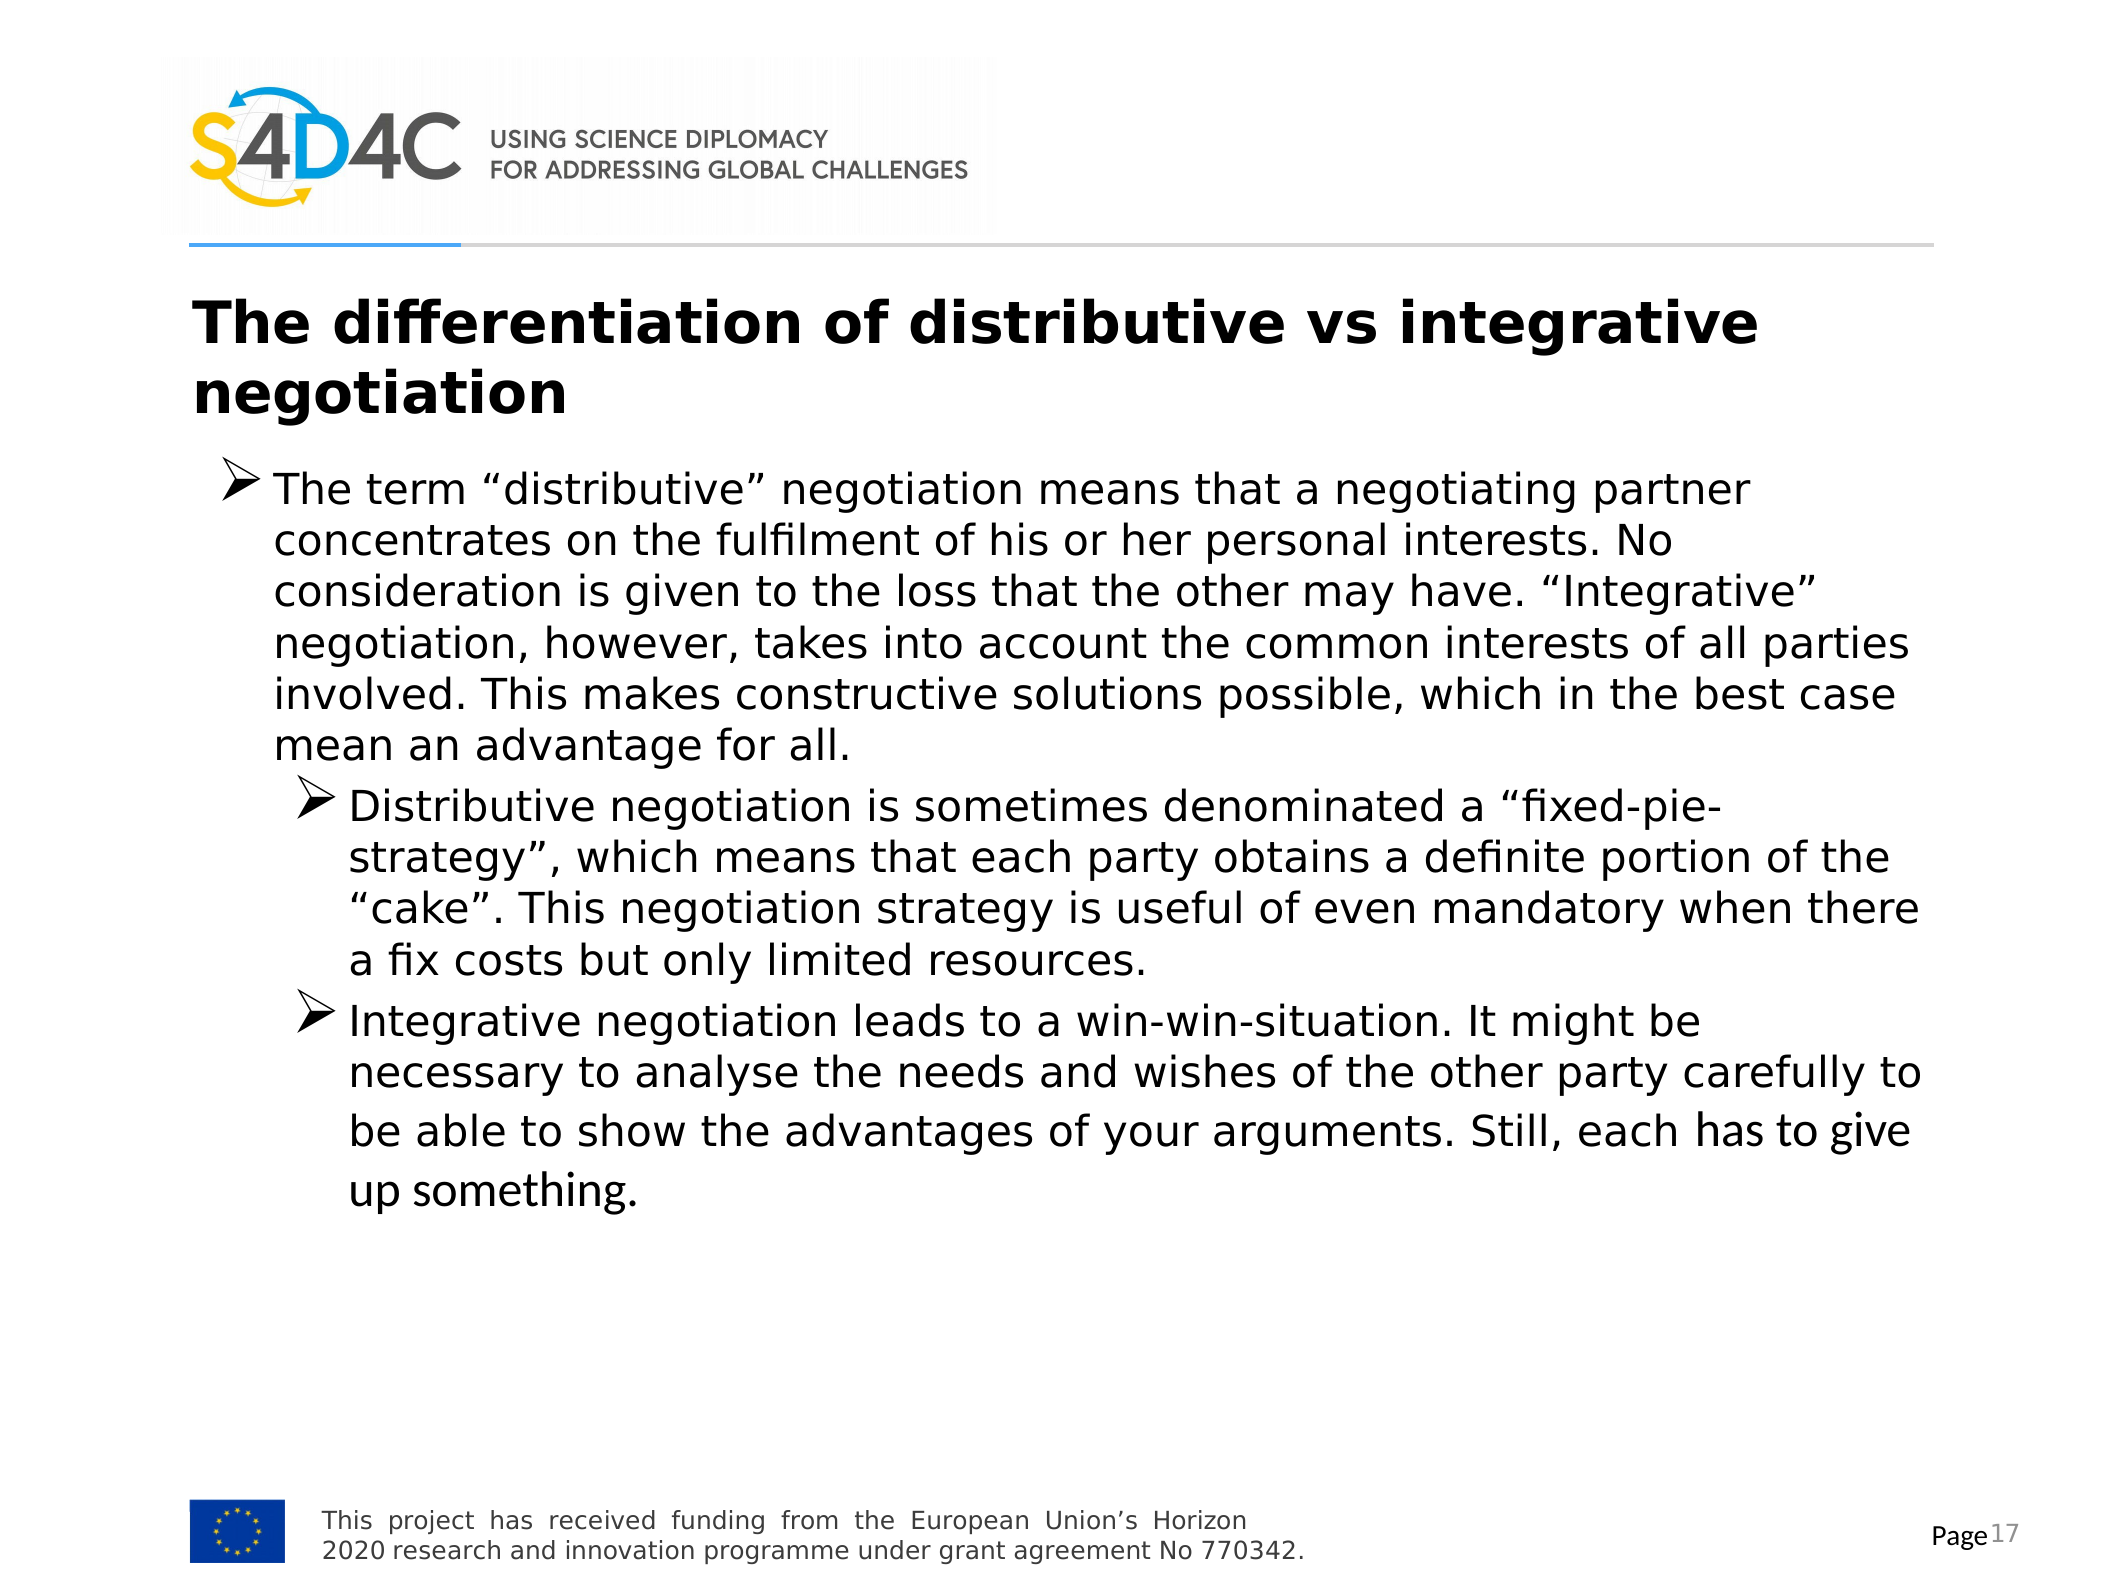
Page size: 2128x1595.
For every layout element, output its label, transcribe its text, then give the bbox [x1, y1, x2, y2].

slide_number 17 [1531, 1517, 2021, 1548]
footer This project has received funding from the European Union’s Horizon 2020 research and innovation programme under grant agreement No 770342. [319, 1504, 1328, 1564]
text_box The term “distributive” negotiation means that a negotiating partner concentrates on the fulfilment of his or her personal interests. No consideration is given to the loss that the other may have. “Integrative” negotiation, however, takes into account the common interests of all parties involved. This makes constructive solutions possible, which in the best case mean an advantage for all. Distributive negotiation is sometimes denominated a “fixed-pie-strategy”, which means that each party obtains a definite portion of the “cake”. This negotiation strategy is useful of even mandatory when there a fix costs but only limited resources. Integrative negotiation leads to a win-win-situation. It might be necessary to analyse the needs and wishes of the other party carefully to be able to show the advantages of your arguments. Still, each has to give up something. [189, 495, 1941, 1224]
picture [189, 1499, 285, 1563]
text_box The differentiation of distributive vs integrative negotiation [189, 284, 1946, 495]
picture [161, 57, 997, 235]
